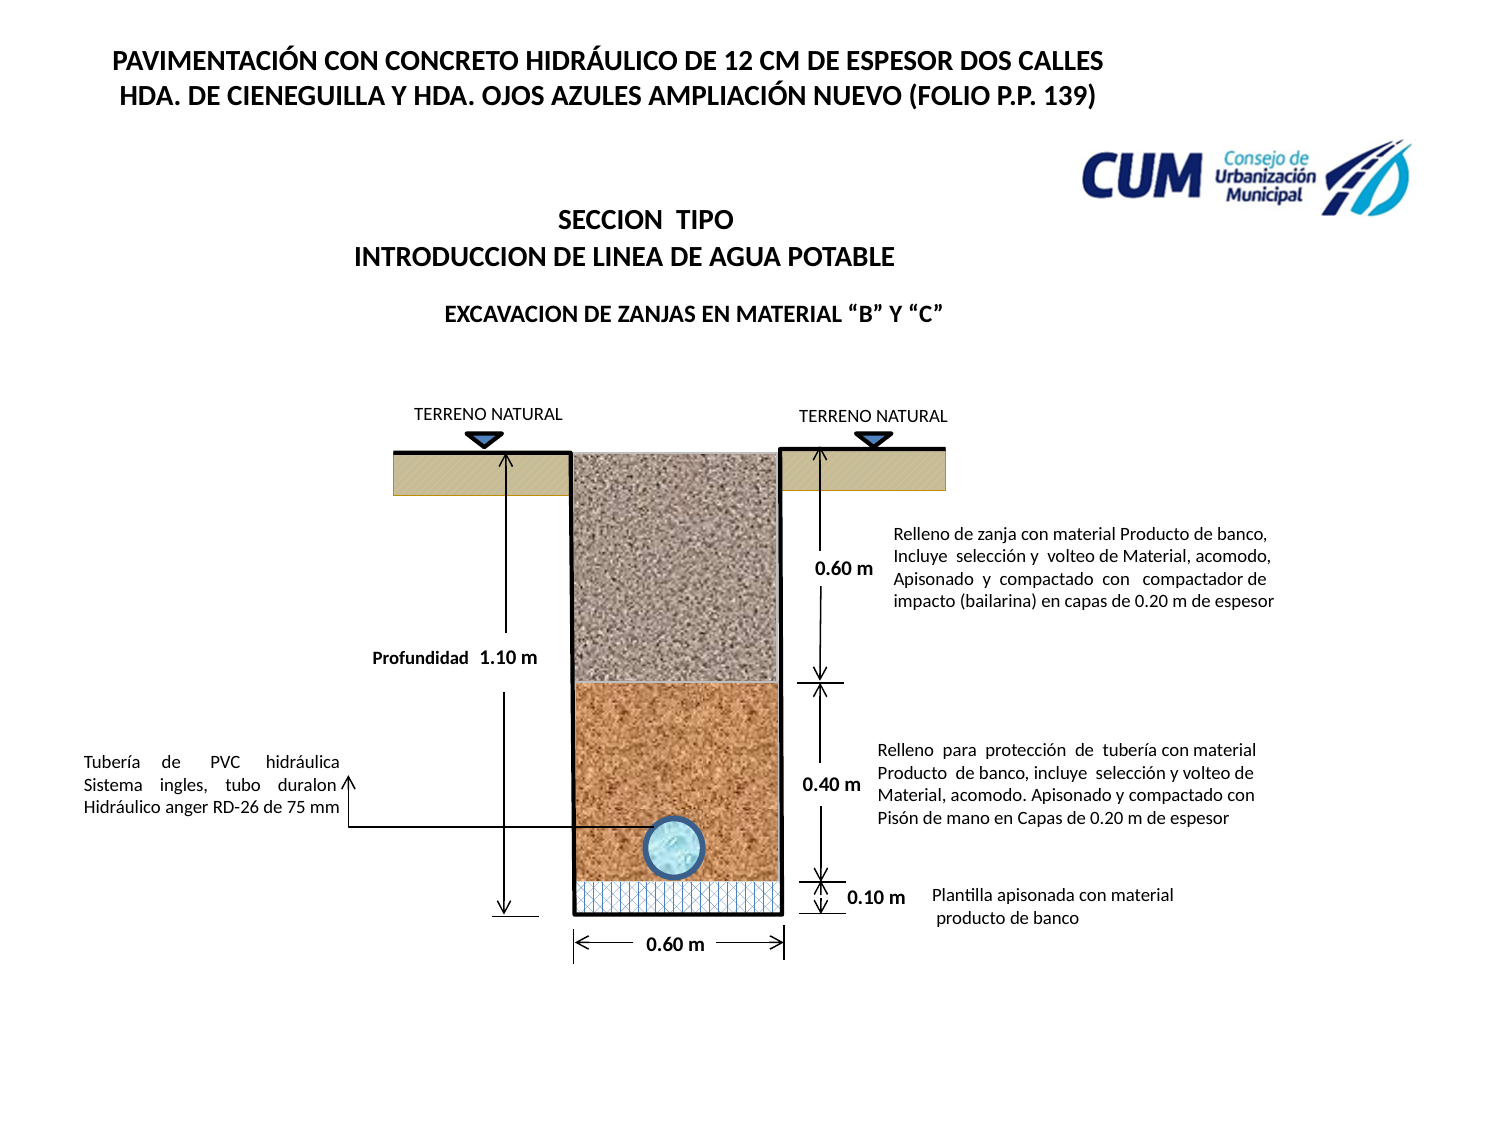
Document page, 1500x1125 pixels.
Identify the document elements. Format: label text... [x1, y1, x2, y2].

text_box [825, 446, 948, 493]
text_box [464, 432, 504, 449]
text_box PAVIMENTACIÓN CON CONCRETO HIDRÁULICO DE 12 CM DE ESPESOR DOS CALLES HDA. DE CIENEGUILLA Y HDA. OJOS AZULES AMPLIACIÓN NUEVO (FOLIO P.P. 139) [88, 33, 1129, 119]
text_box Tubería de PVC hidráulica Sistema ingles, tubo duralon Hidráulico anger RD-26 de 75 mm [69, 742, 360, 826]
text_box [391, 451, 503, 497]
text_box 0.60 m [800, 547, 878, 587]
text_box TERRENO NATURAL [399, 394, 578, 432]
text_box TERRENO NATURAL [784, 396, 963, 434]
text_box Relleno para protección de tubería con material Producto de banco, incluye selección y volteo de Material, acomodo. Apisonado y compactado con Pisón de mano en Capas de 0.20 m de espesor [862, 730, 1274, 836]
text_box Relleno de zanja con material Producto de banco, Incluye selección y volteo de Material, acomodo, Apisonado y compactado con compactador de impacto (bailarina) en capas de 0.20 m de espesor [878, 514, 1289, 619]
text_box SECCION TIPO INTRODUCCION DE LINEA DE AGUA POTABLE [339, 184, 911, 280]
picture [1078, 138, 1417, 220]
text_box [474, 648, 528, 955]
text_box [509, 455, 568, 497]
text_box [821, 446, 946, 452]
text_box [783, 452, 815, 493]
text_box 1.10 m [464, 636, 554, 677]
text_box 0.60 m [631, 923, 721, 964]
text_box 0.40 m [787, 763, 862, 803]
text_box EXCAVACION DE ZANJAS EN MATERIAL “B” Y “C” [429, 290, 961, 336]
text_box [854, 434, 894, 446]
text_box Profundidad [357, 638, 484, 676]
text_box [393, 446, 819, 917]
text_box 0.10 m [832, 876, 917, 917]
text_box Plantilla apisonada con material producto de banco [917, 875, 1189, 936]
